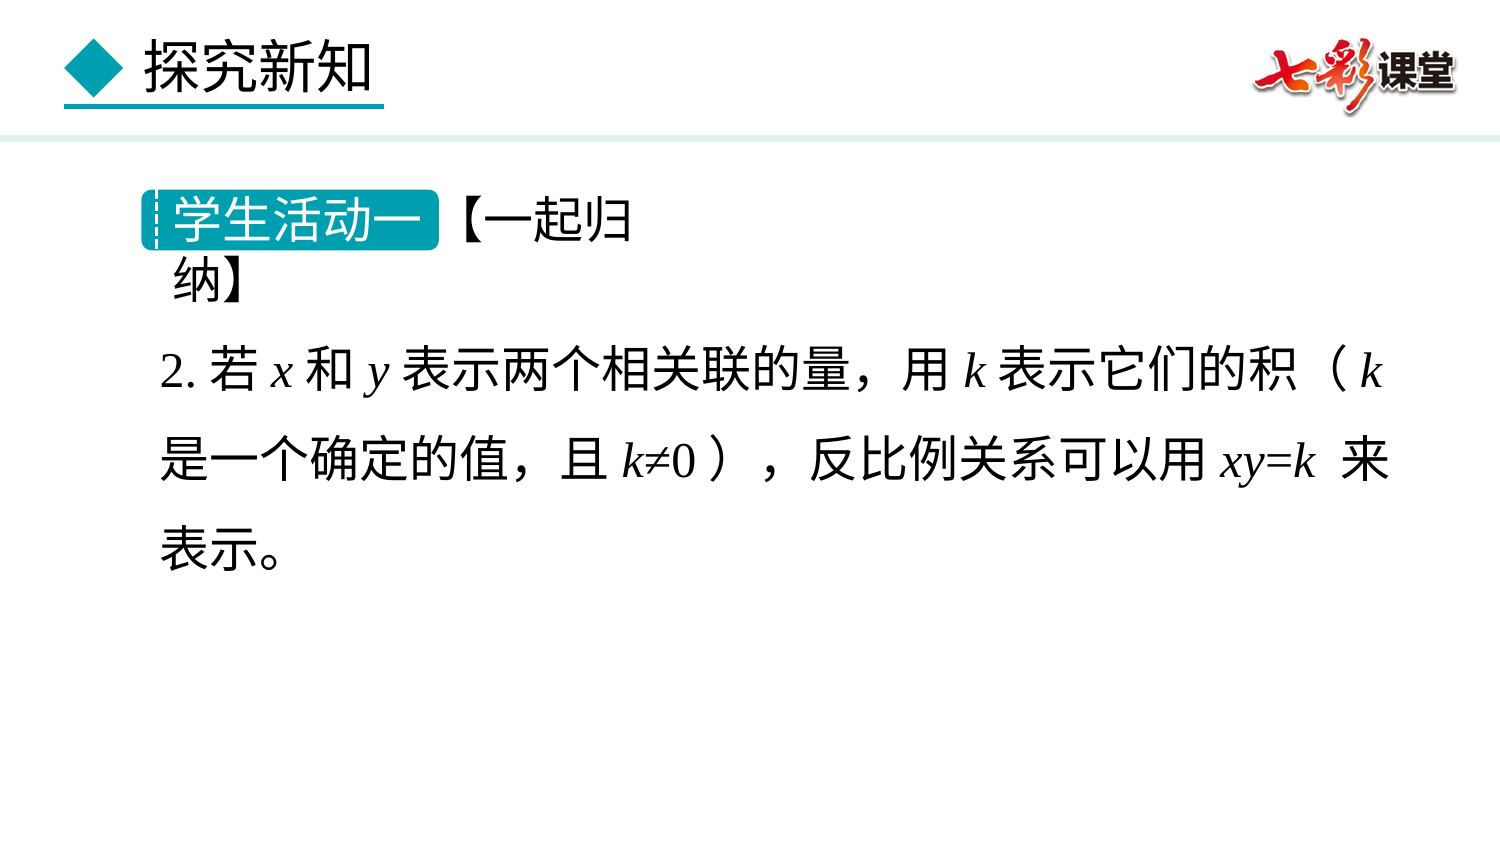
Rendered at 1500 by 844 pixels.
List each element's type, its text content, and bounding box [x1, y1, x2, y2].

text_box 2.若x和y表示两个相关联的量，用k表示它们的积（k是一个确定的值，且k≠0），反比例关系可以用xy=k 来表示。 [144, 299, 1450, 613]
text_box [141, 180, 744, 257]
picture [1249, 32, 1461, 118]
